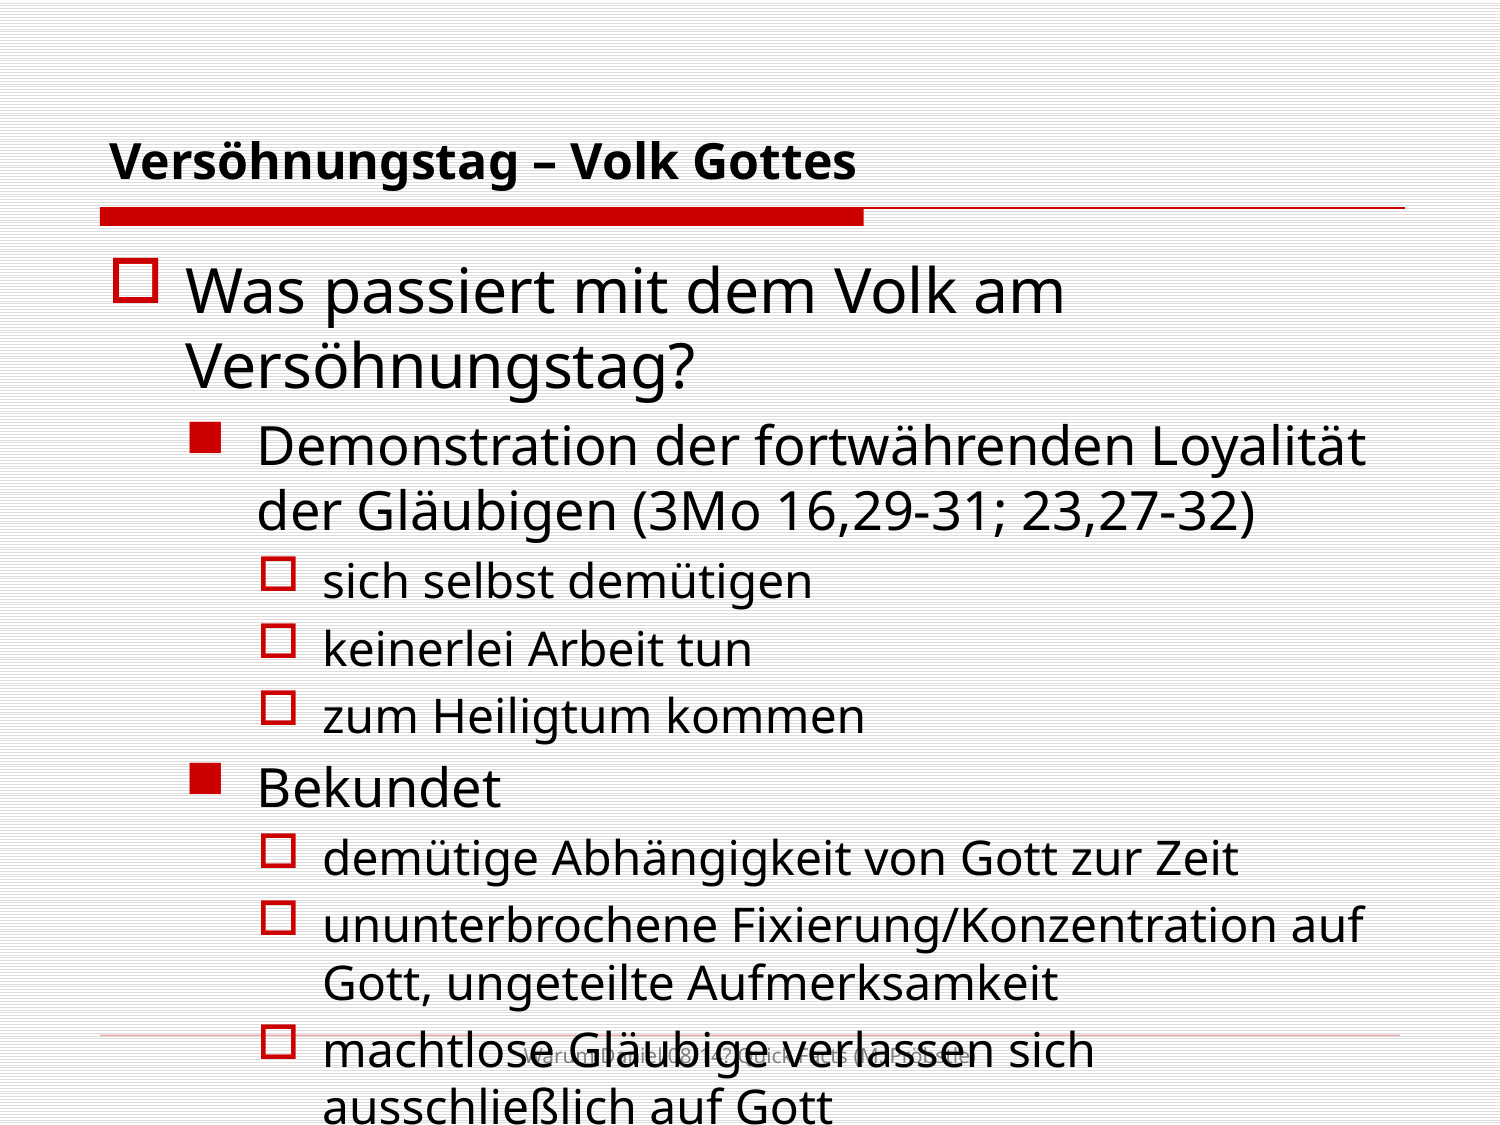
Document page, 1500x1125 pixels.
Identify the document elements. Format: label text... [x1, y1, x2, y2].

title Versöhnungstag – Volk Gottes [94, 50, 1407, 197]
list Was passiert mit dem Volk am Versöhnungstag? Demonstration der fortwährenden Loyalität der Gläubigen (3Mo 16,29-31; 23,27-32) sich selbst demütigen keinerlei Arbeit tun zum Heiligtum kommen Bekundet demütige Abhängigkeit von Gott zur Zeit ununterbrochene Fixierung/Konzentration auf Gott, ungeteilte Aufmerksamkeit machtlose Gläubige verlassen sich ausschließlich auf Gott [92, 243, 1406, 1024]
footer Warum Daniel 08/14? Quick Facts (M. Pröbstle) [419, 1035, 1081, 1103]
